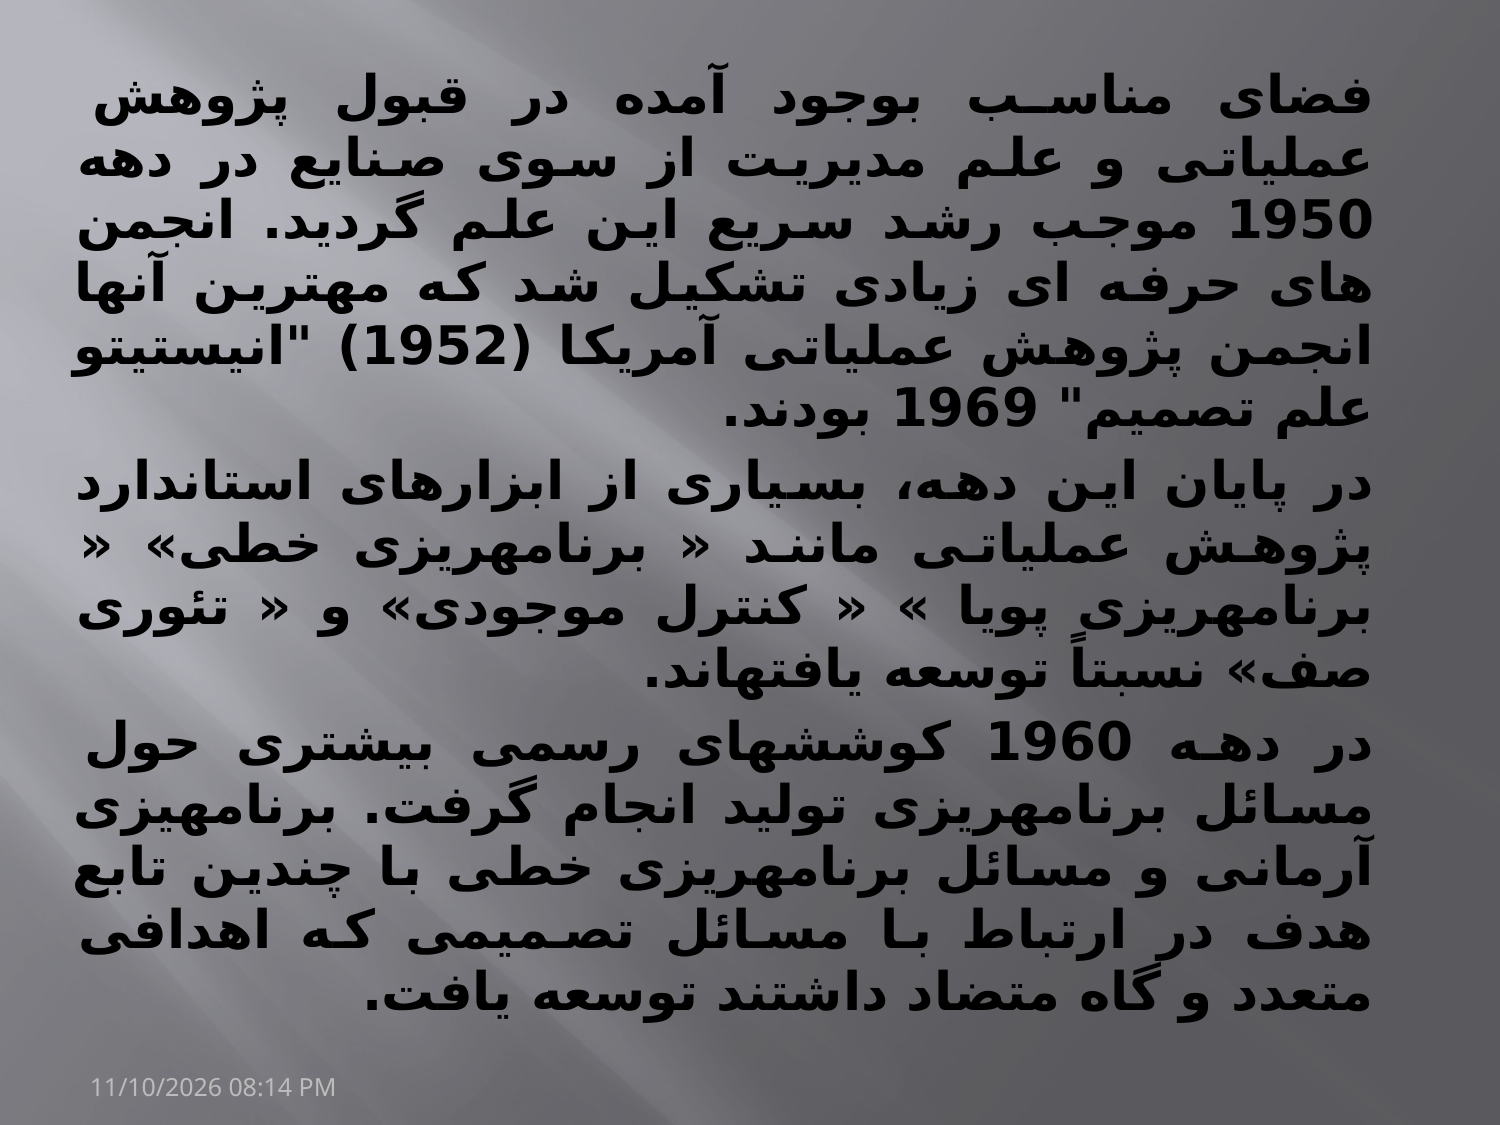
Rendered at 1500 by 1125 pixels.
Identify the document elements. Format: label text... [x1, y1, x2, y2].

list فضای مناسب بوجود آمده در قبول پژوهش عملیاتی و علم مدیریت از سوی صنایع در دهه 1950 موجب رشد سریع این علم گردید. انجمن های حرفه ای زیادی تشکیل شد که مهترین آنها انجمن پژوهش عملیاتی آمریکا (1952) "انیستیتو علم تصمیم" 1969 بودند. در پایان این دهه، بسیاری از ابزارهای استاندارد پژوهش عملیاتی مانند « برنامه­ریزی خطی» « برنامه­ریزی پویا » « کنترل موجودی» و « تئوری صف» نسبتاً توسعه یافته­اند. در دهه 1960 کوشش­های رسمی بیشتری حول مسائل برنامه­ریزی تولید انجام گرفت. برنامه­یزی آرمانی و مسائل برنامه­ریزی خطی با چندین تابع هدف در ارتباط با مسائل تصمیمی که اهدافی متعدد و گاه متضاد داشتند توسعه یافت. [53, 54, 1471, 1047]
slide_number 20/مارس/1 [75, 1052, 425, 1113]
